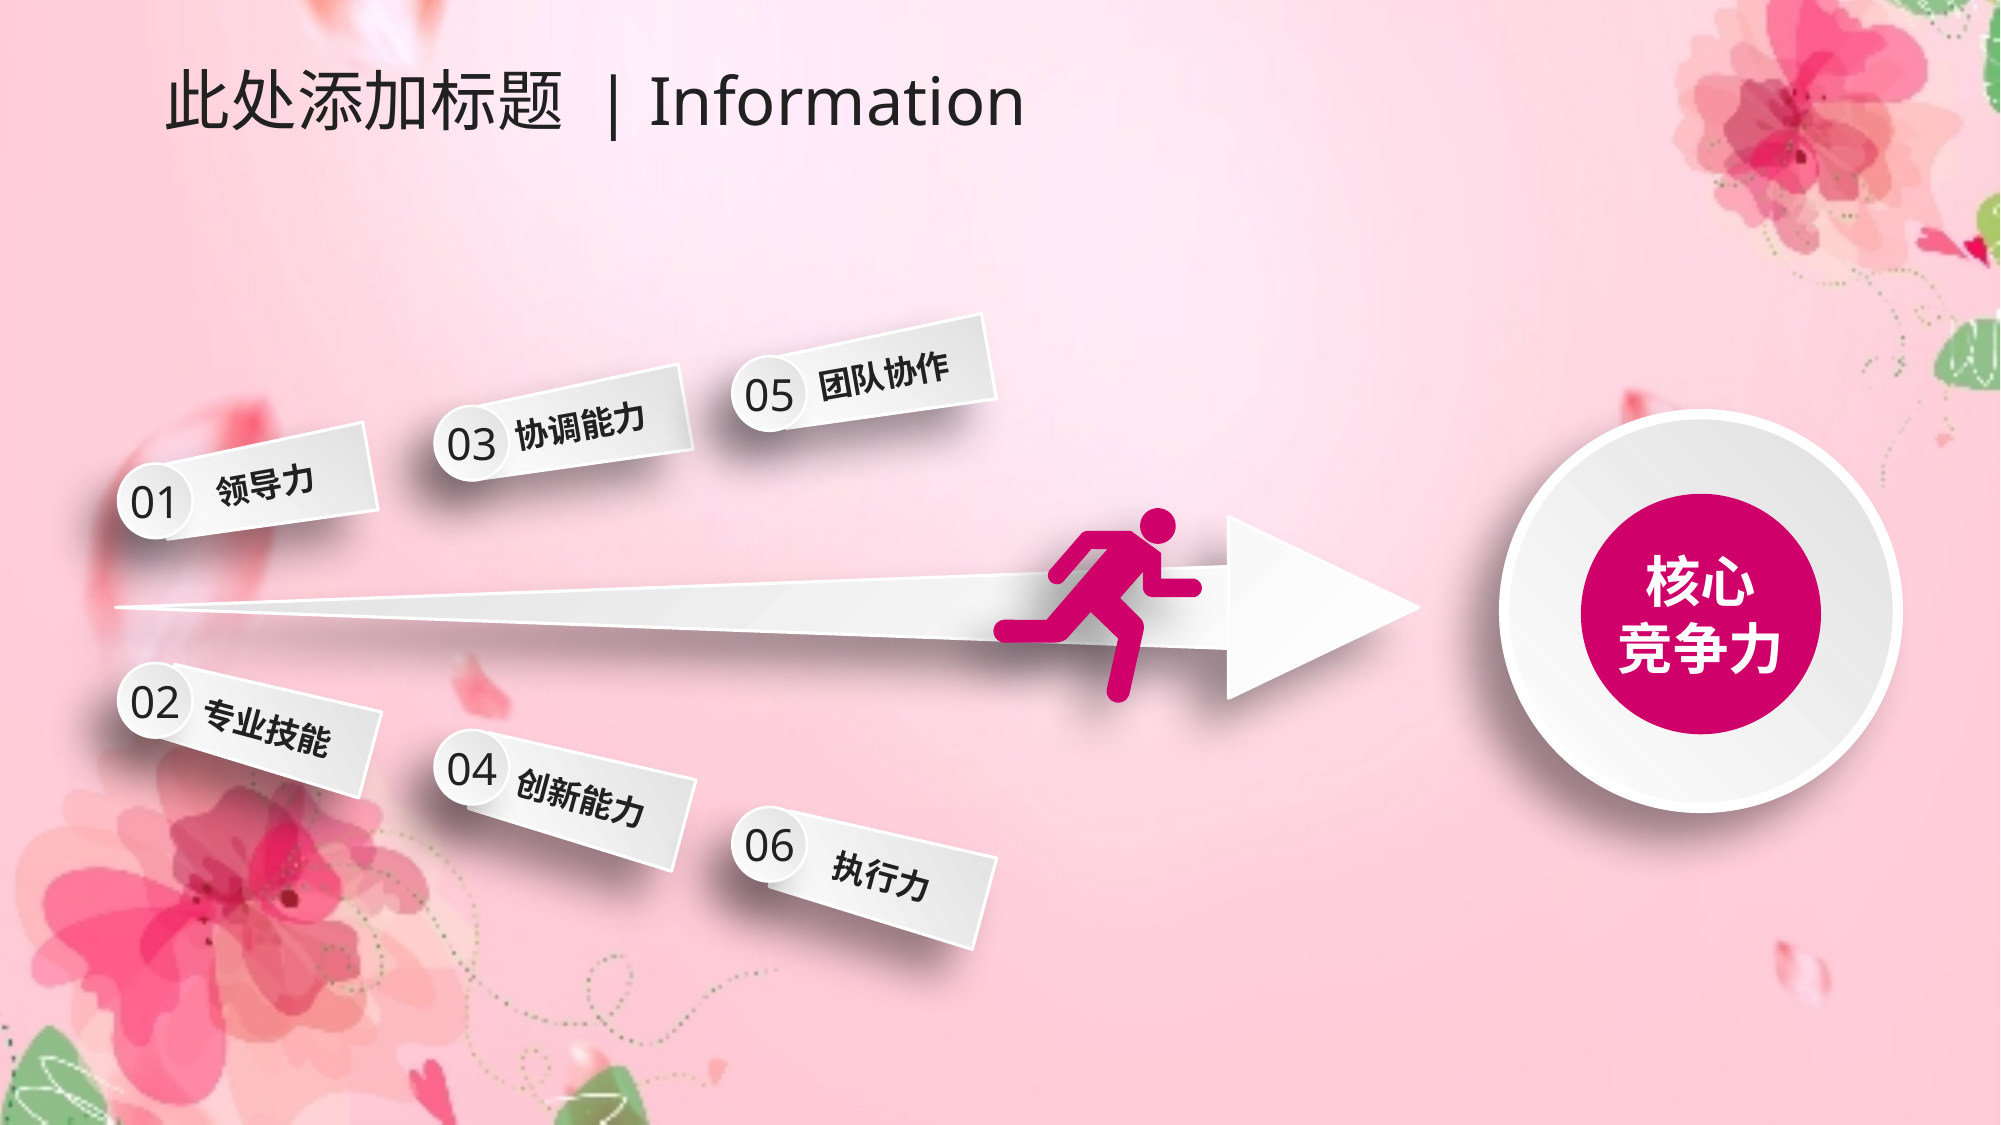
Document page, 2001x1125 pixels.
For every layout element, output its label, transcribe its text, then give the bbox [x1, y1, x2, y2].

text_box 03 [432, 403, 512, 483]
text_box [113, 572, 1010, 641]
picture [0, 0, 2001, 1125]
text_box 团队协作 [778, 311, 999, 428]
text_box 专业技能 [172, 662, 384, 800]
text_box 协调能力 [479, 361, 685, 478]
text_box 05 [730, 354, 810, 433]
text_box [1160, 514, 1421, 701]
text_box [1502, 412, 1900, 810]
title 此处添加标题 | Information [152, 27, 1790, 169]
text_box 核心 竞争力 [1578, 491, 1824, 737]
text_box [993, 508, 1202, 703]
text_box 创新能力 [488, 730, 698, 874]
text_box 02 [115, 660, 195, 740]
text_box 执行力 [788, 808, 999, 952]
text_box 06 [730, 804, 810, 884]
text_box 04 [432, 727, 512, 807]
text_box 领导力 [165, 420, 381, 539]
text_box 01 [115, 461, 195, 541]
